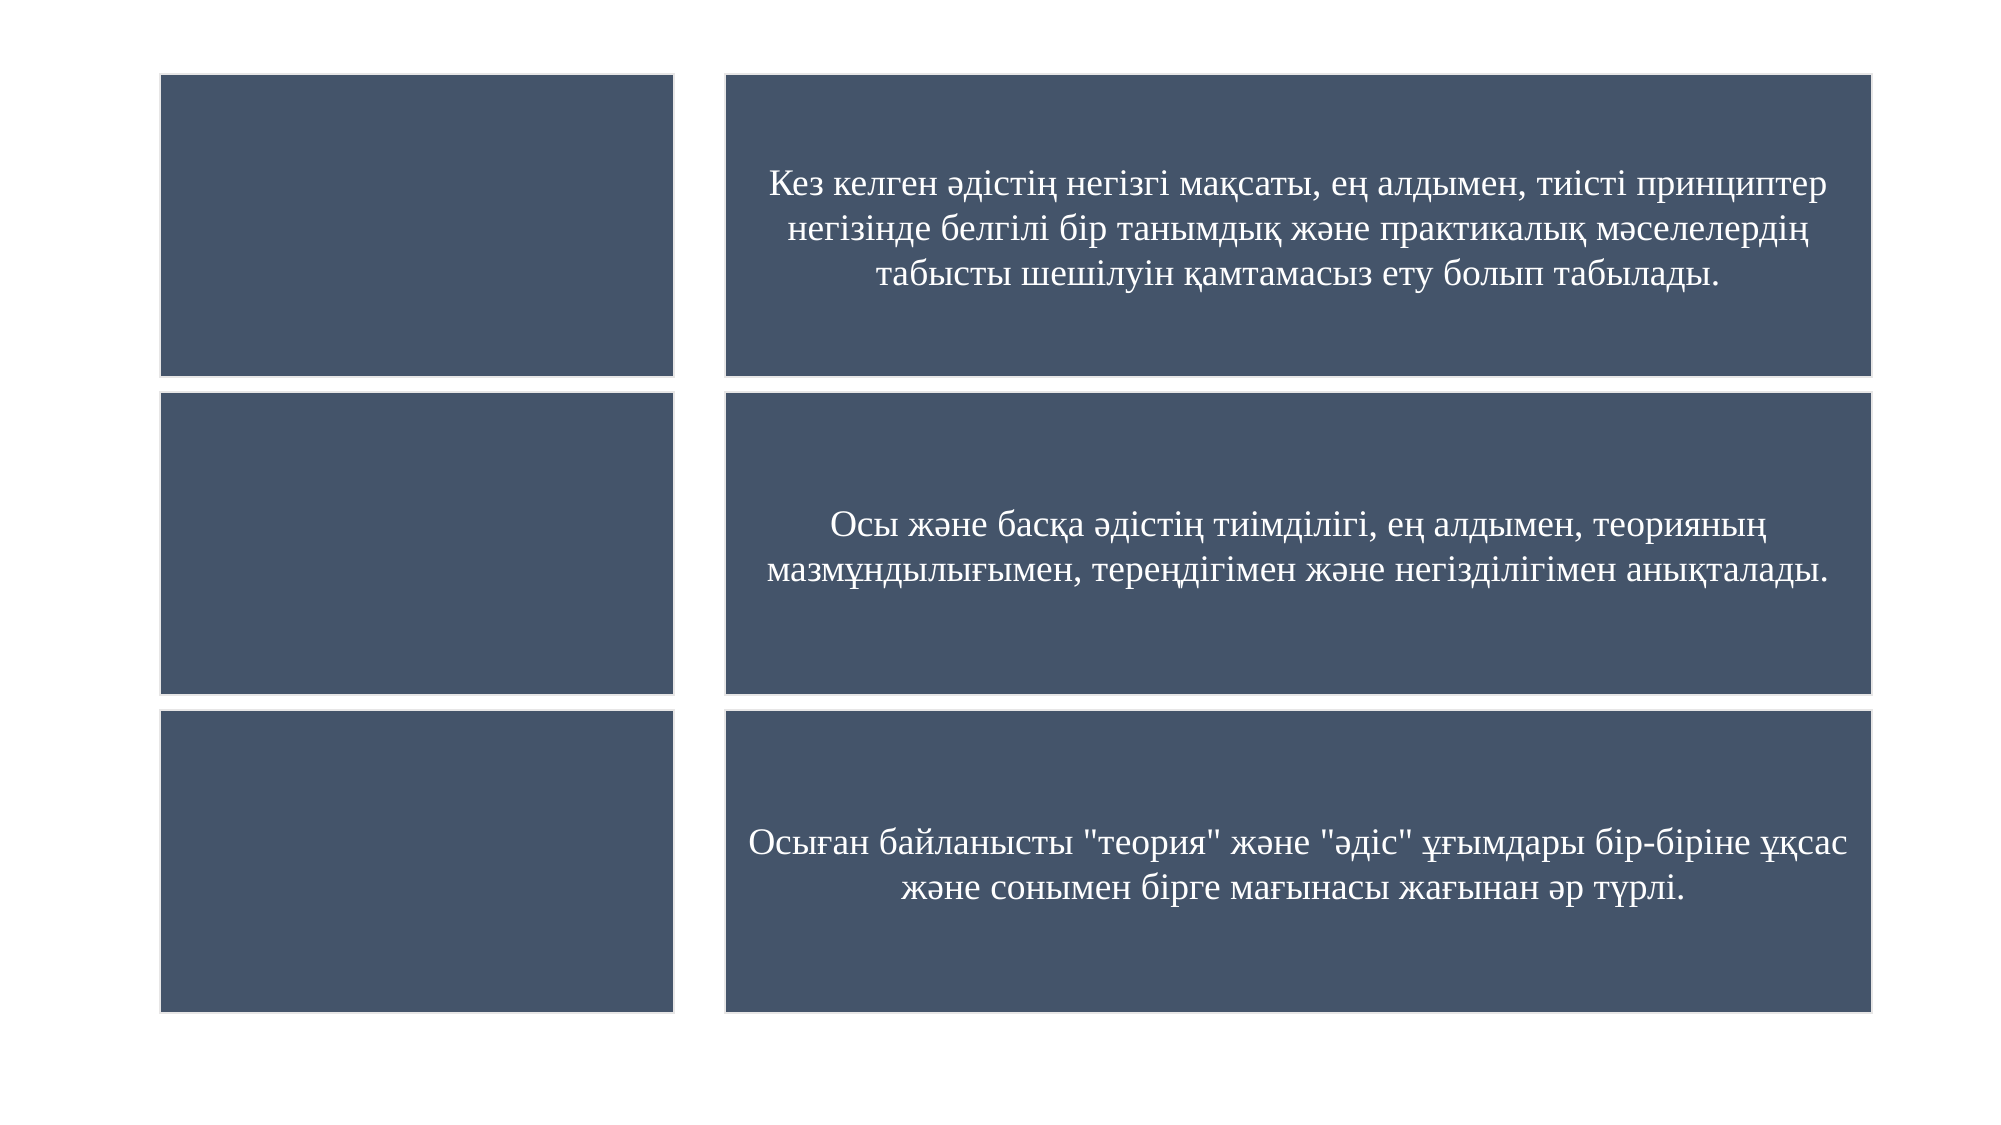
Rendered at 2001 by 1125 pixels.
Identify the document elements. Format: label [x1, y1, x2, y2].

list [160, 74, 1873, 1014]
